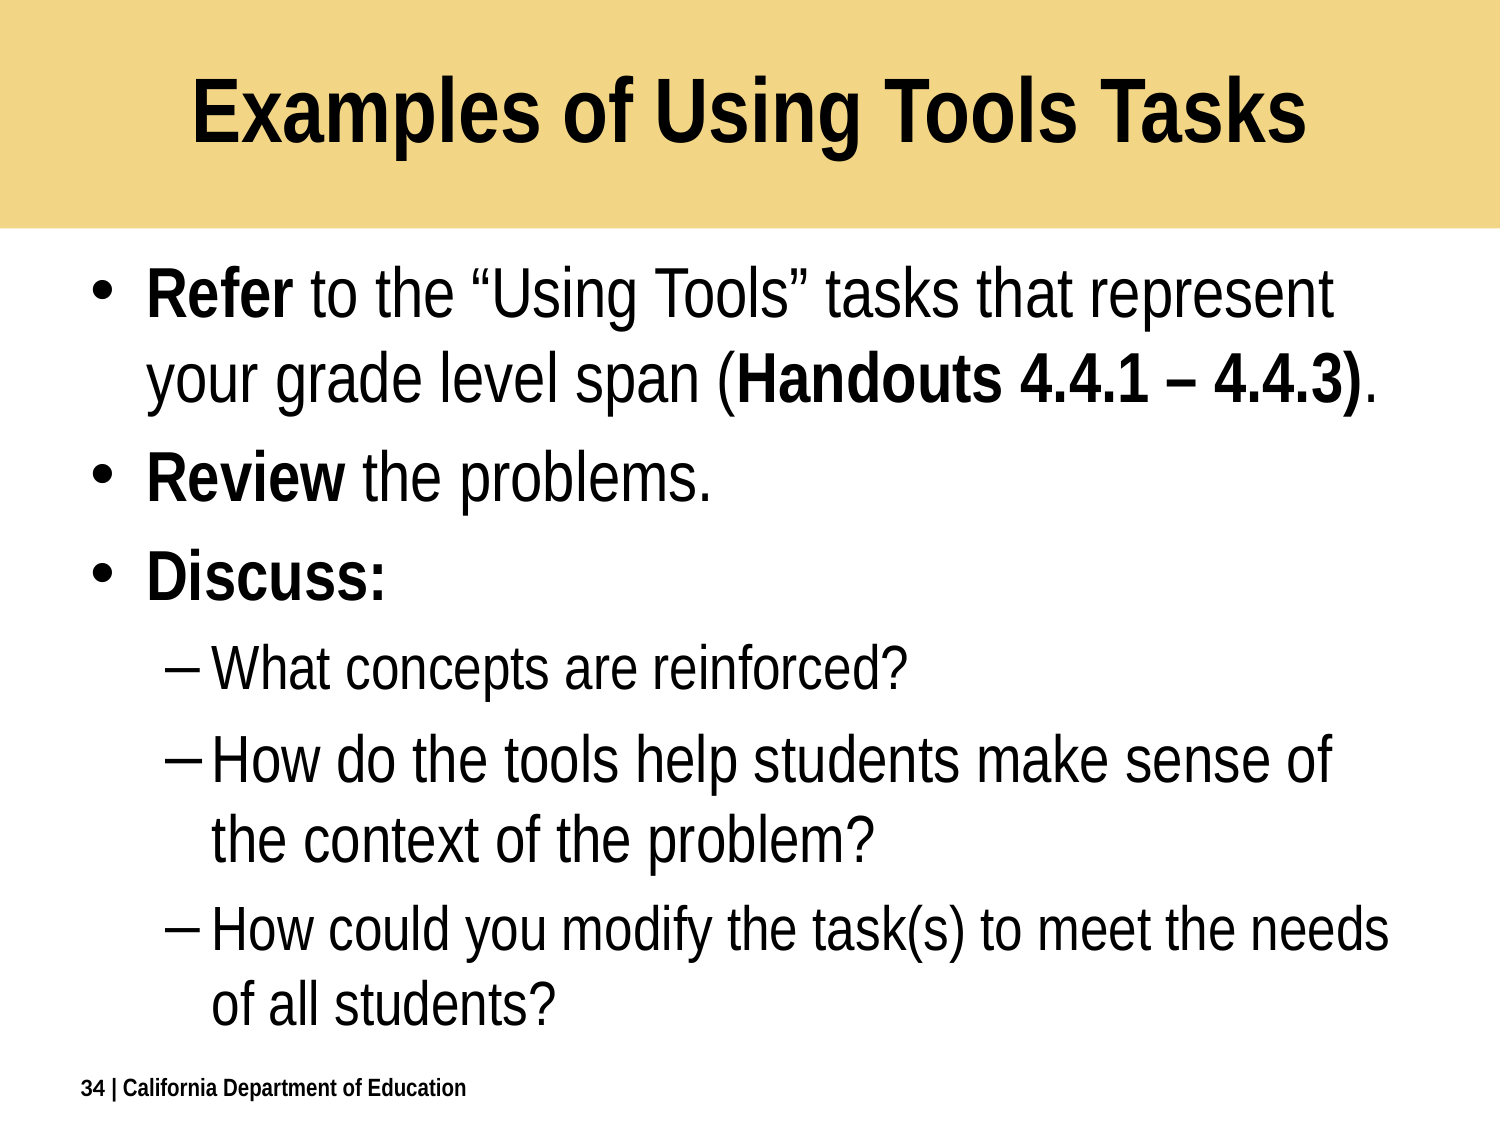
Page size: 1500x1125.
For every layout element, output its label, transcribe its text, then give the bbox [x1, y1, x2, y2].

footer | California Department of Education [121, 1064, 699, 1124]
list Refer to the “Using Tools” tasks that represent your grade level span (Handouts 4.4.1 – 4.4.3). Review the problems. Discuss: What concepts are reinforced? How do the tools help students make sense of the context of the problem? How could you modify the task(s) to meet the needs of all students? [75, 239, 1425, 1054]
slide_number 34 [55, 1064, 121, 1124]
title Examples of Using Tools Tasks [75, 11, 1425, 200]
